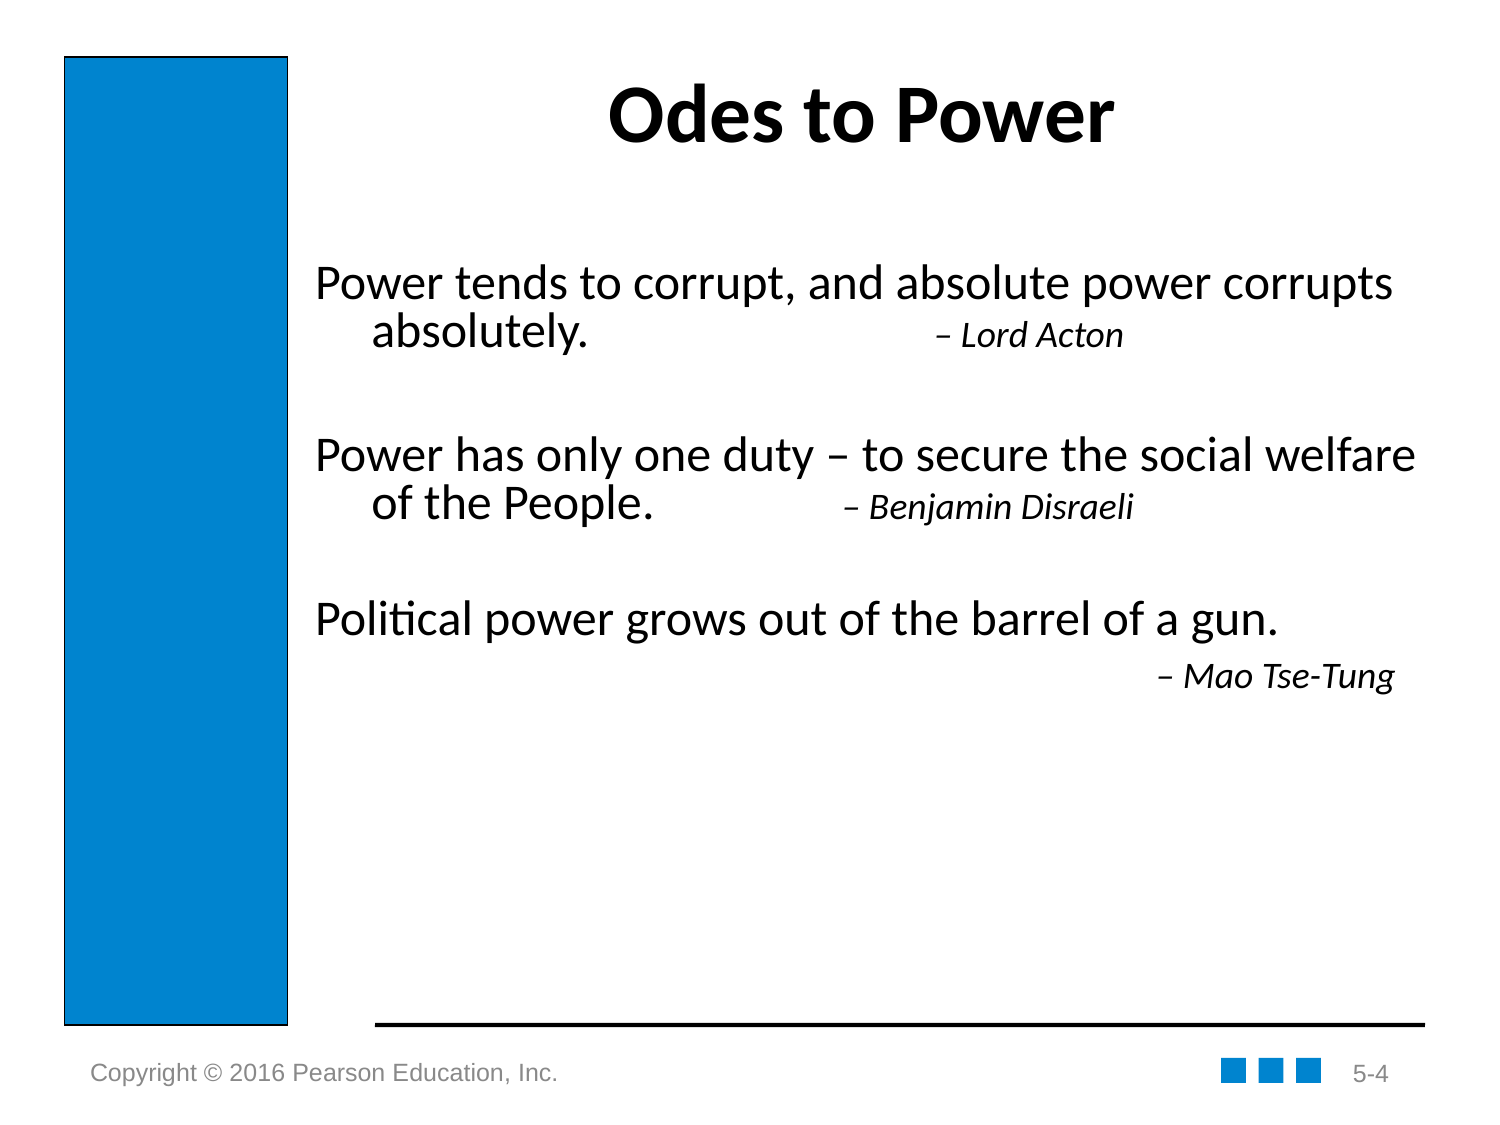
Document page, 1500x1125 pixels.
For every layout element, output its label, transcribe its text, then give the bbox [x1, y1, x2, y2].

text_box Copyright © 2016 Pearson Education, Inc. [75, 1055, 625, 1088]
text_box [64, 56, 288, 1025]
text_box [1296, 1057, 1321, 1083]
text_box [1221, 1057, 1246, 1083]
text_box 5-4 [1333, 1050, 1409, 1095]
title Odes to Power [300, 50, 1425, 168]
text_box [1258, 1057, 1284, 1083]
list Power tends to corrupt, and absolute power corrupts absolutely. – Lord Acton Power has only one duty – to secure the social welfare of the People. – Benjamin Disraeli Political power grows out of the barrel of a gun. – Mao Tse-Tung [300, 174, 1450, 1005]
